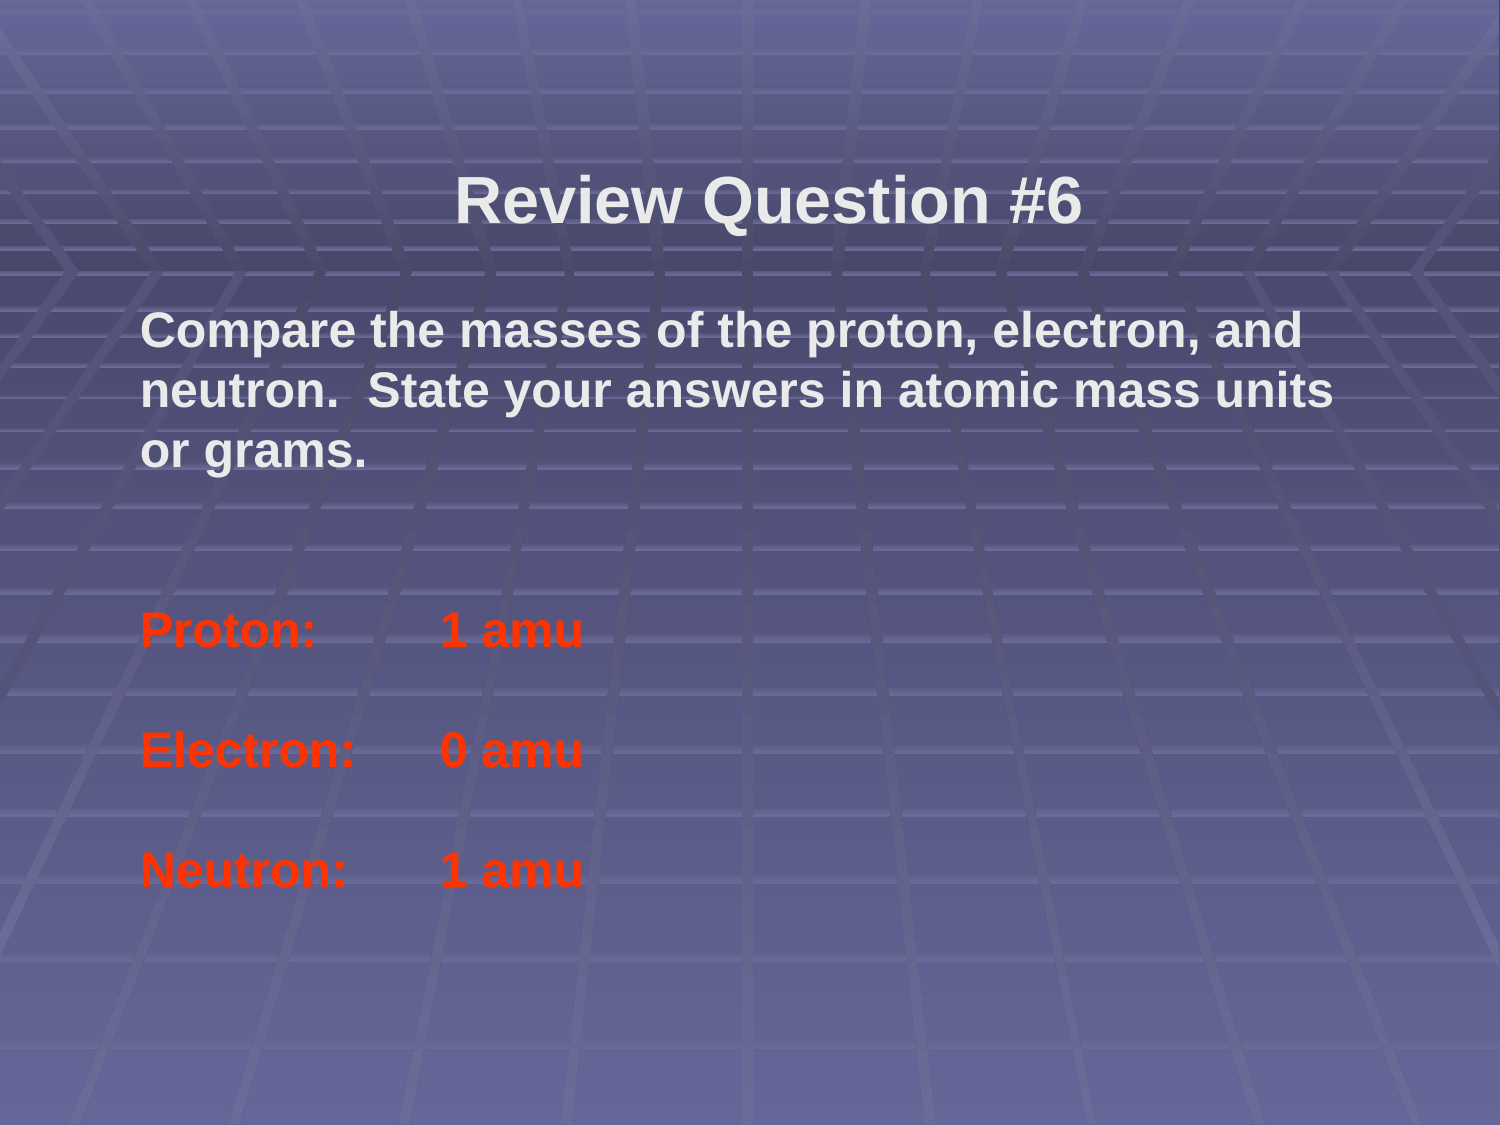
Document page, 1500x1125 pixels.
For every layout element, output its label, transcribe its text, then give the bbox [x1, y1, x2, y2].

text_box Review Question #6 Compare the masses of the proton, electron, and neutron. State your answers in atomic mass units or grams. Proton: 1 amu Electron: 0 amu Neutron: 1 amu [125, 149, 1414, 905]
